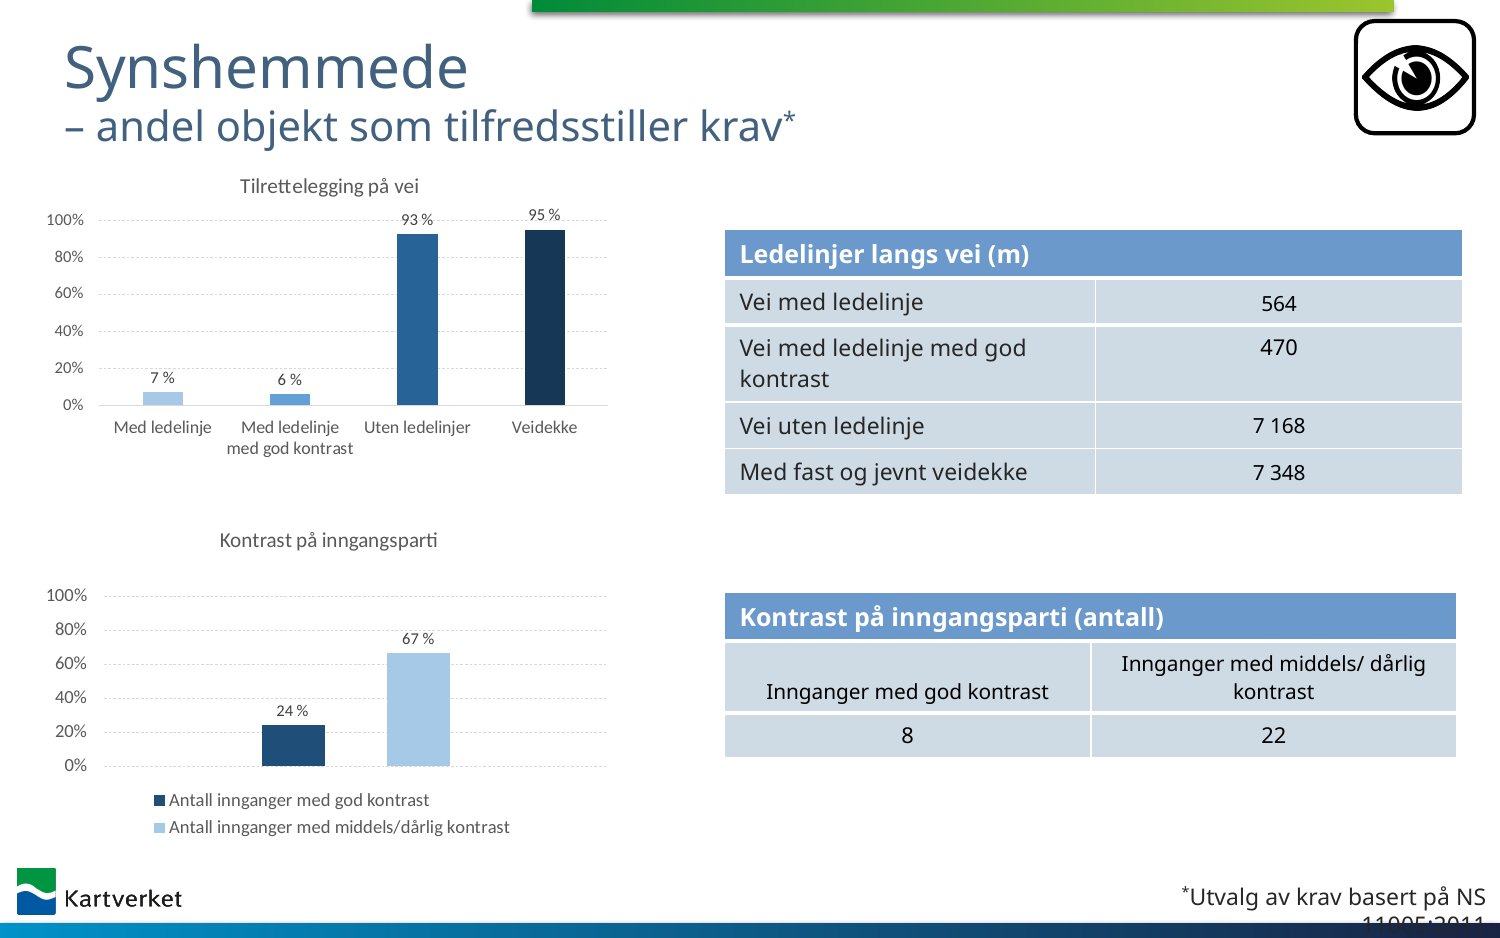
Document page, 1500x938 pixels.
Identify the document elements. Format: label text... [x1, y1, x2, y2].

table_cell Med fast og jevnt veidekke [725, 449, 1095, 494]
table_cell Vei med ledelinje med god kontrast [725, 327, 1095, 401]
picture [41, 520, 617, 846]
table_cell Innganger med god kontrast [725, 643, 1090, 711]
table_cell Innganger med middels/ dårlig kontrast [1092, 643, 1456, 711]
table_cell 7 168 [1096, 403, 1462, 448]
text_box *Utvalg av krav basert på NS 11005:2011 [1068, 873, 1500, 938]
table_cell Vei med ledelinje [725, 280, 1095, 323]
table_cell 564 [1096, 280, 1462, 323]
table_cell 7 348 [1096, 449, 1462, 494]
table_cell Vei uten ledelinje [725, 403, 1095, 448]
table_header Ledelinjer langs vei (m) [725, 230, 1462, 276]
text_box Synshemmede – andel objekt som tilfredsstiller krav* [49, 24, 1431, 158]
table_cell 8 [725, 715, 1090, 757]
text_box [1355, 20, 1475, 134]
picture [41, 166, 618, 492]
table_cell 22 [1092, 715, 1456, 757]
table_cell 470 [1096, 327, 1462, 401]
table_header Kontrast på inngangsparti (antall) [725, 593, 1456, 639]
